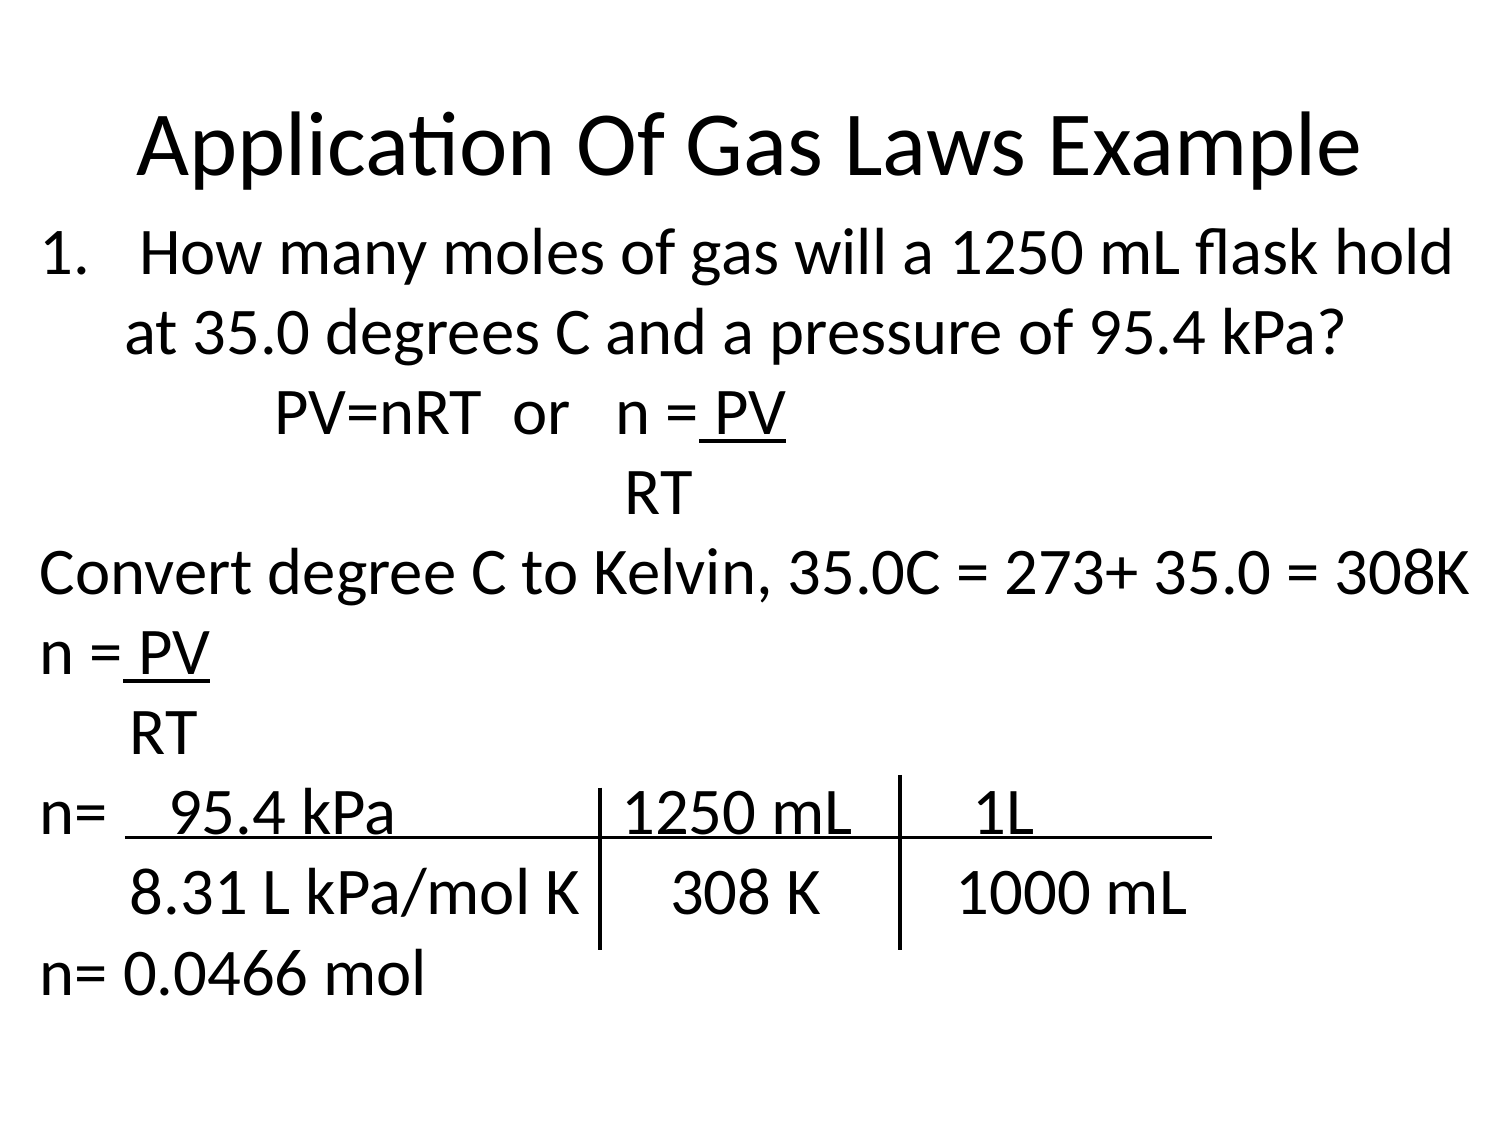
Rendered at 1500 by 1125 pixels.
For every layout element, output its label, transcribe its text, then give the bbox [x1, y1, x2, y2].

title Application Of Gas Laws Example [75, 45, 1425, 200]
list How many moles of gas will a 1250 mL flask hold at 35.0 degrees C and a pressure of 95.4 kPa? PV=nRT or n = PV RT Convert degree C to Kelvin, 35.0C = 273+ 35.0 = 308K n = PV RT n= 95.4 kPa 1250 mL 1L 8.31 L kPa/mol K 308 K 1000 mL n= 0.0466 mol [24, 200, 1500, 1063]
